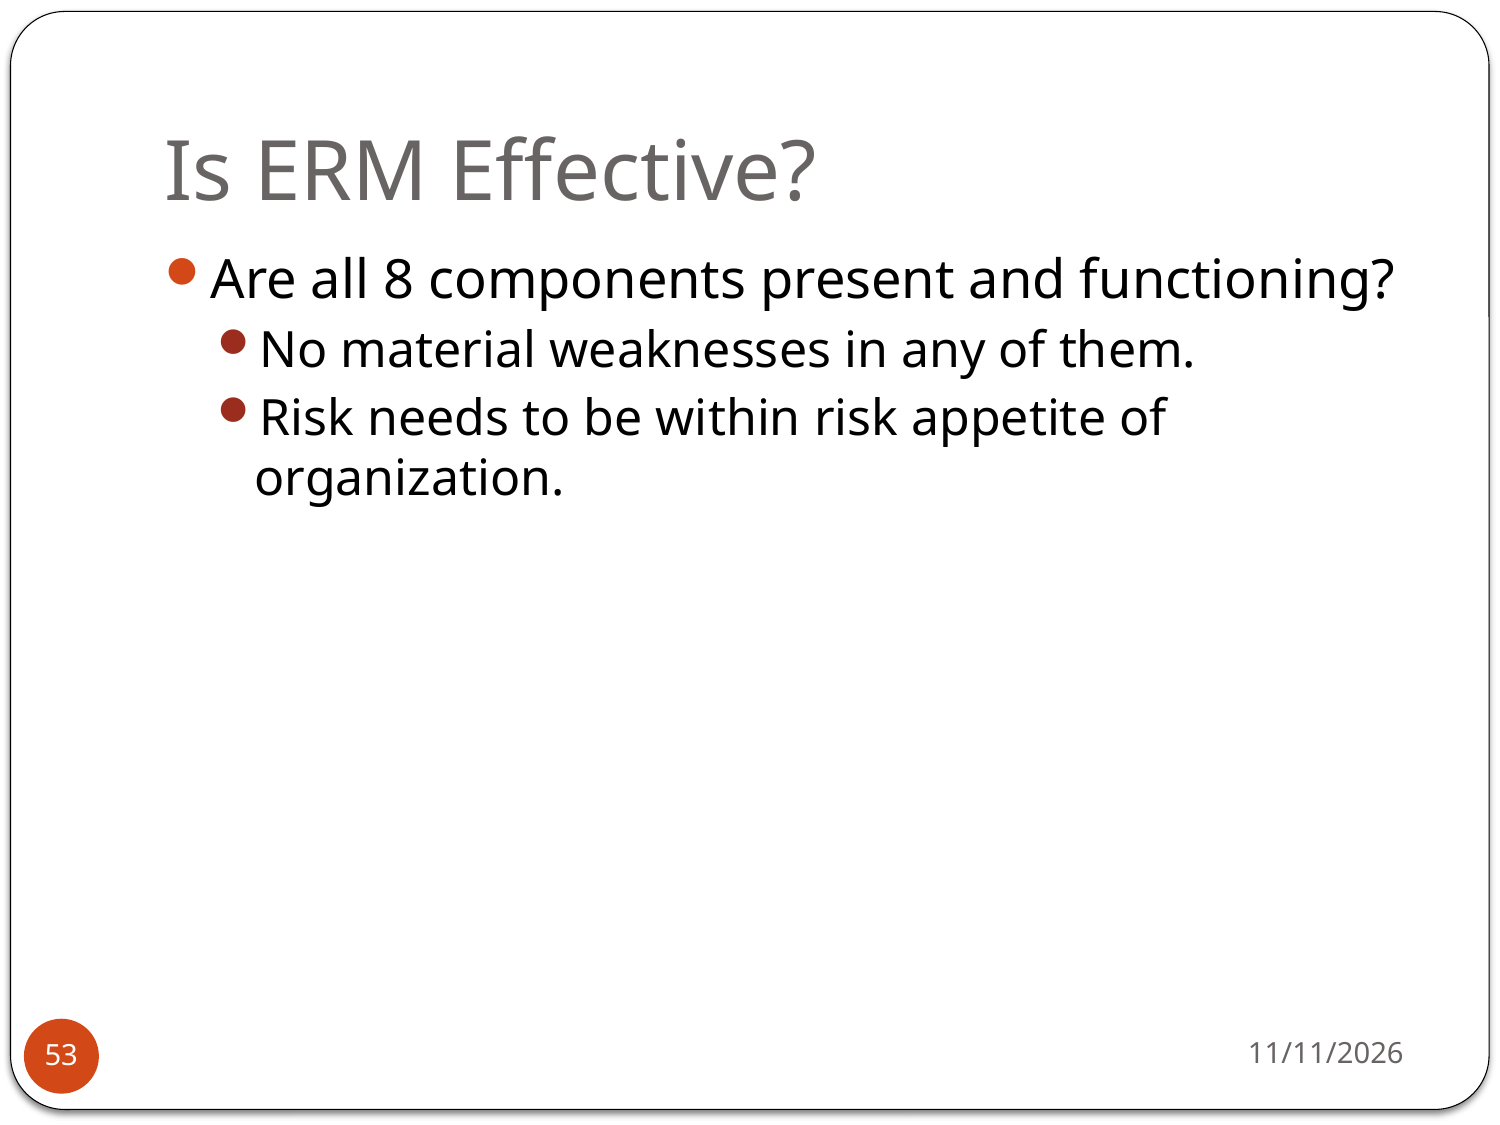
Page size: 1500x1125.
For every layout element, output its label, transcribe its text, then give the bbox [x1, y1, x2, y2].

title Is ERM Effective? [150, 45, 1425, 233]
list Are all 8 components present and functioning? No material weaknesses in any of them. Risk needs to be within risk appetite of organization. [150, 237, 1425, 988]
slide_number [1012, 1015, 1419, 1094]
slide_number 53 [23, 1018, 99, 1094]
